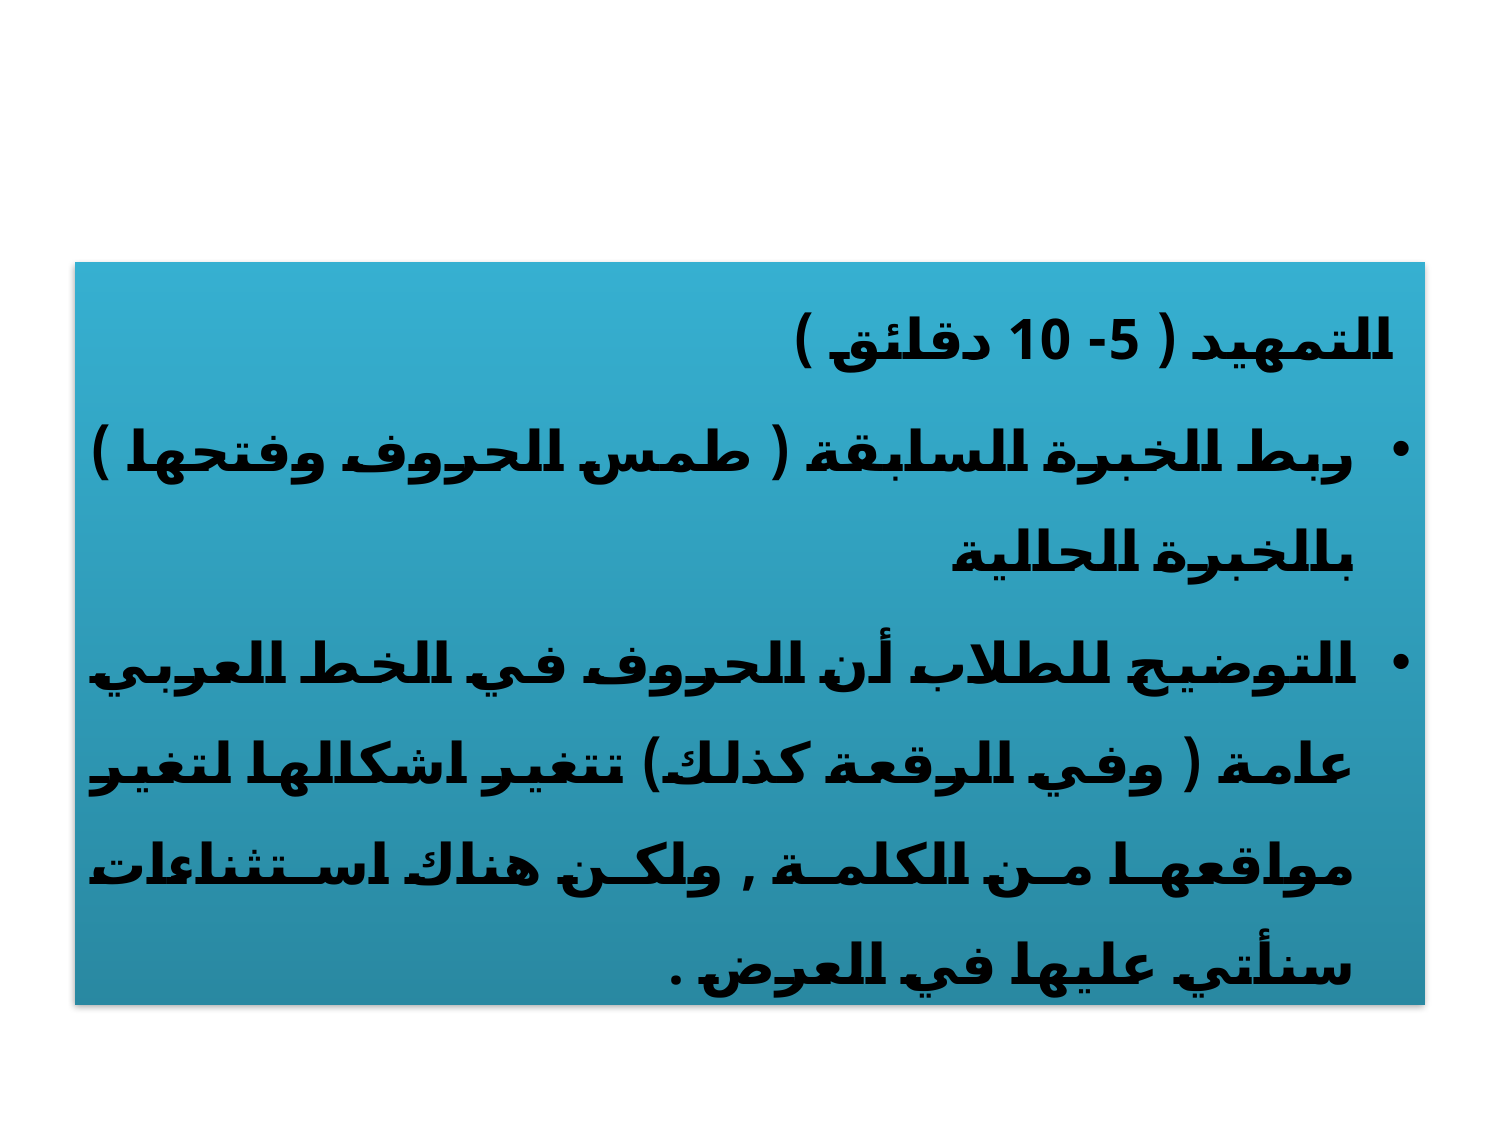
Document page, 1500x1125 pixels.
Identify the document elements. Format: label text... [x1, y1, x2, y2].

list التمهيد ( 5- 10 دقائق ) ربط الخبرة السابقة ( طمس الحروف وفتحها ) بالخبرة الحالية التوضيح للطلاب أن الحروف في الخط العربي عامة ( وفي الرقعة كذلك) تتغير اشكالها لتغير مواقعها من الكلمة , ولكن هناك استثناءات سنأتي عليها في العرض . [75, 262, 1425, 1005]
